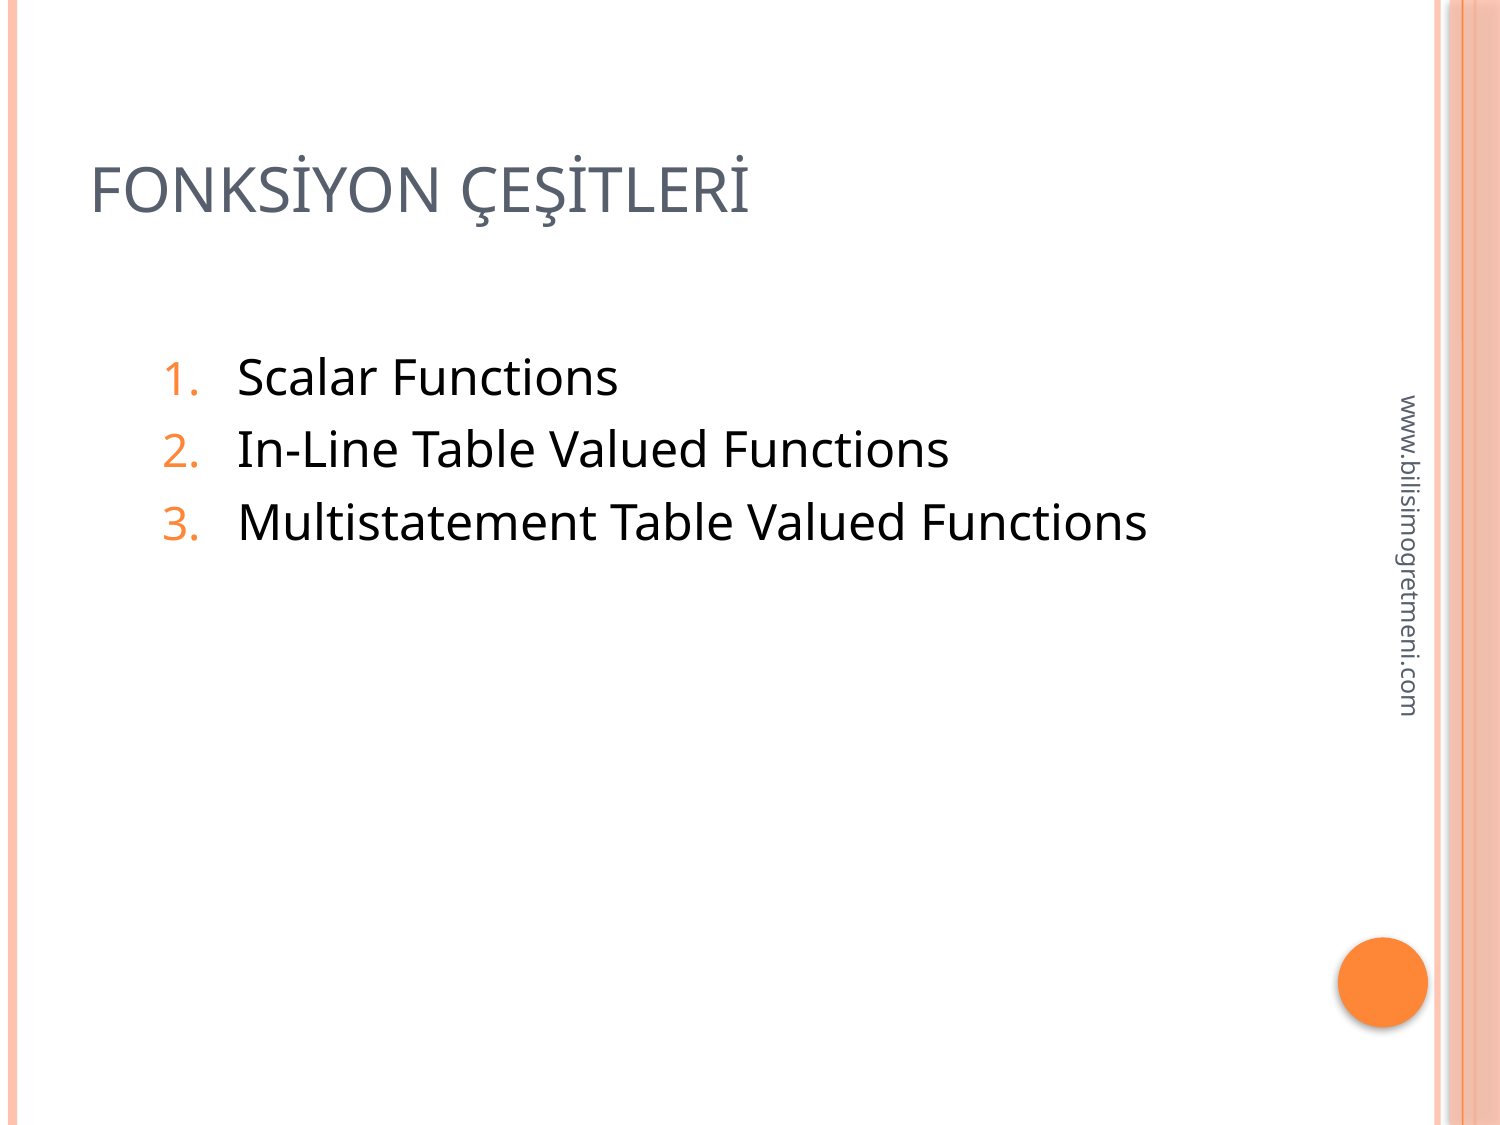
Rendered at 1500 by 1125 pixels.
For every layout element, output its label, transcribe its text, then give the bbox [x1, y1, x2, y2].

list Scalar Functions In-Line Table Valued Functions Multistatement Table Valued Functions [147, 338, 1247, 1007]
title Fonksiyon çeşitleri [75, 45, 1300, 233]
footer www.bilisimogretmeni.com [1379, 380, 1440, 906]
